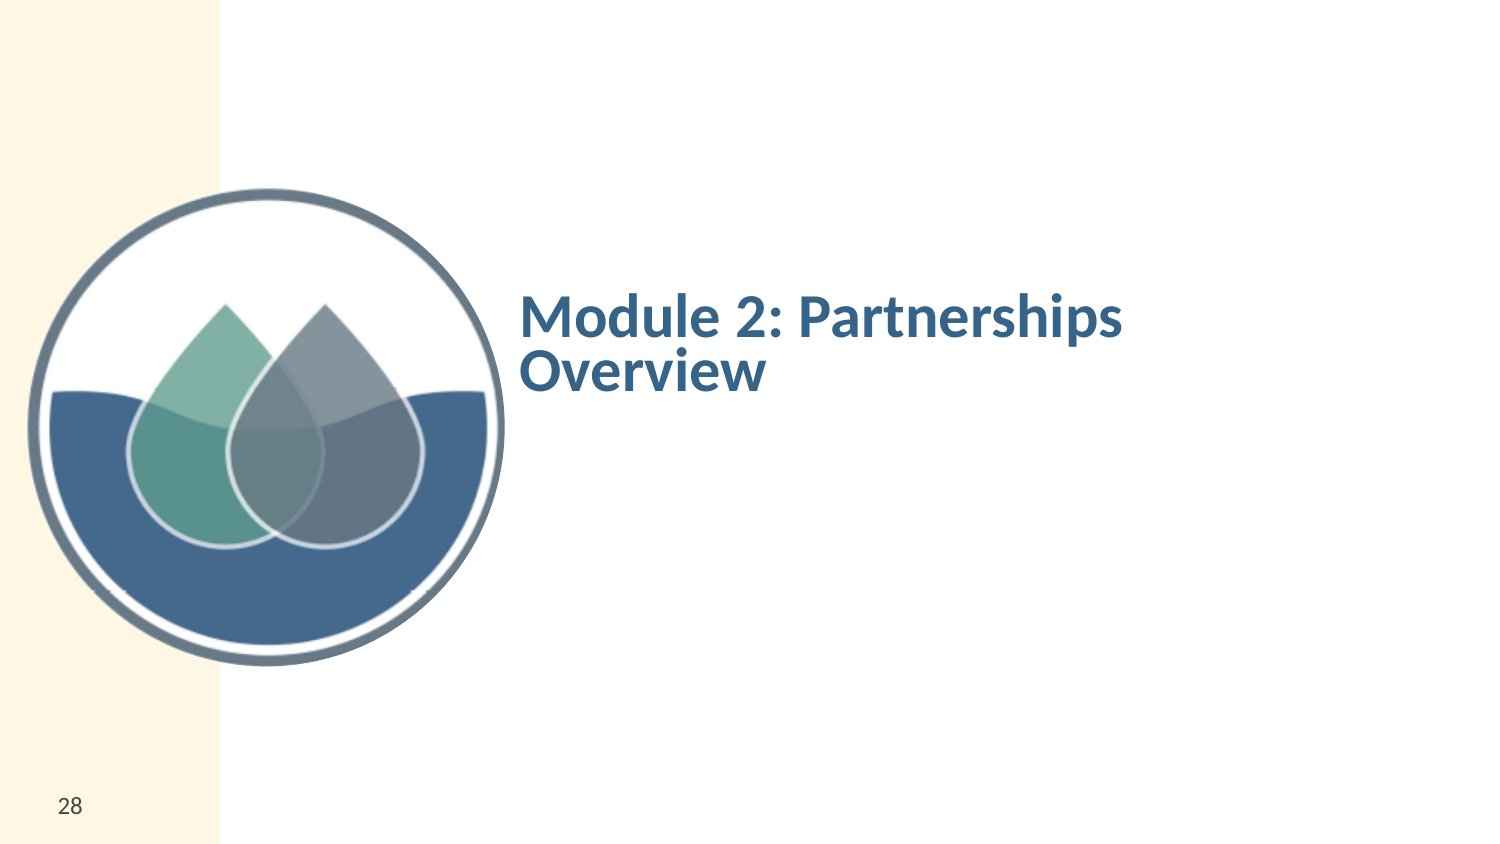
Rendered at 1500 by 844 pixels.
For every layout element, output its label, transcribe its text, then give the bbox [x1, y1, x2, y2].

title Module 2: Partnerships Overview [504, 255, 1373, 442]
slide_number 28 [16, 782, 124, 828]
